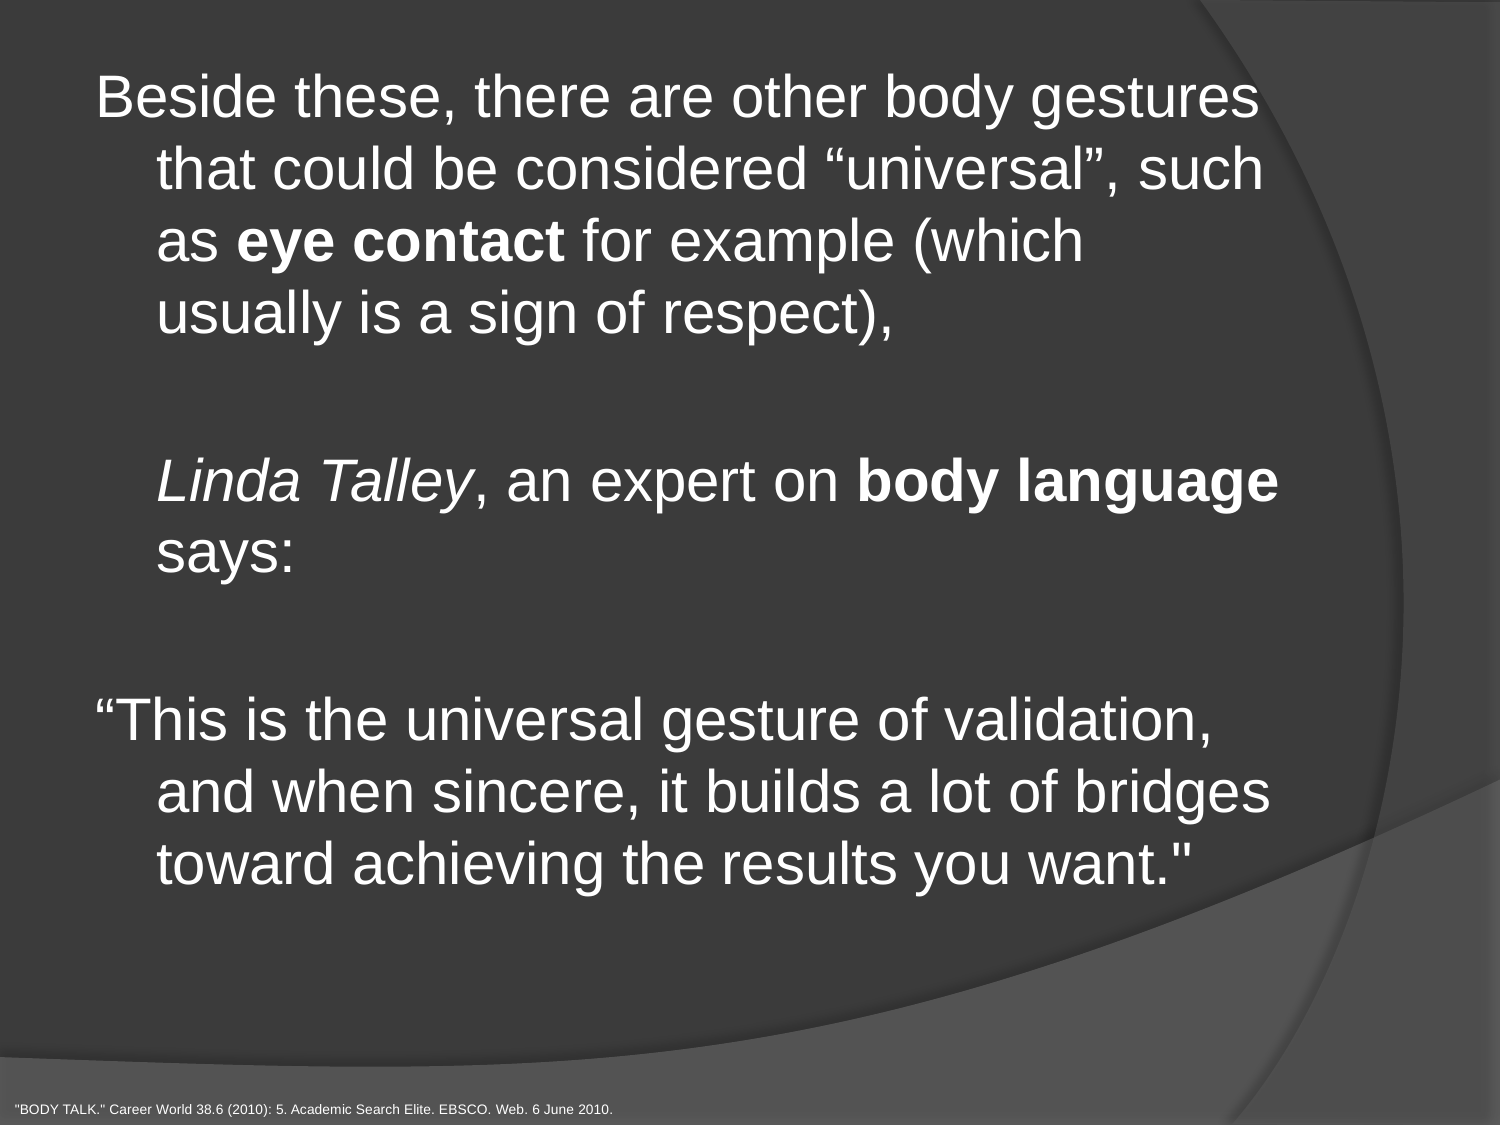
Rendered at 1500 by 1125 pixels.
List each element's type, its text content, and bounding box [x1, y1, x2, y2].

list Beside these, there are other body gestures that could be considered “universal”, such as eye contact for example (which usually is a sign of respect), Linda Talley, an expert on body language says: “This is the universal gesture of validation, and when sincere, it builds a lot of bridges toward achieving the results you want." [75, 50, 1300, 1025]
text_box "BODY TALK." Career World 38.6 (2010): 5. Academic Search Elite. EBSCO. Web. 6 June 2010. [0, 1074, 1225, 1125]
